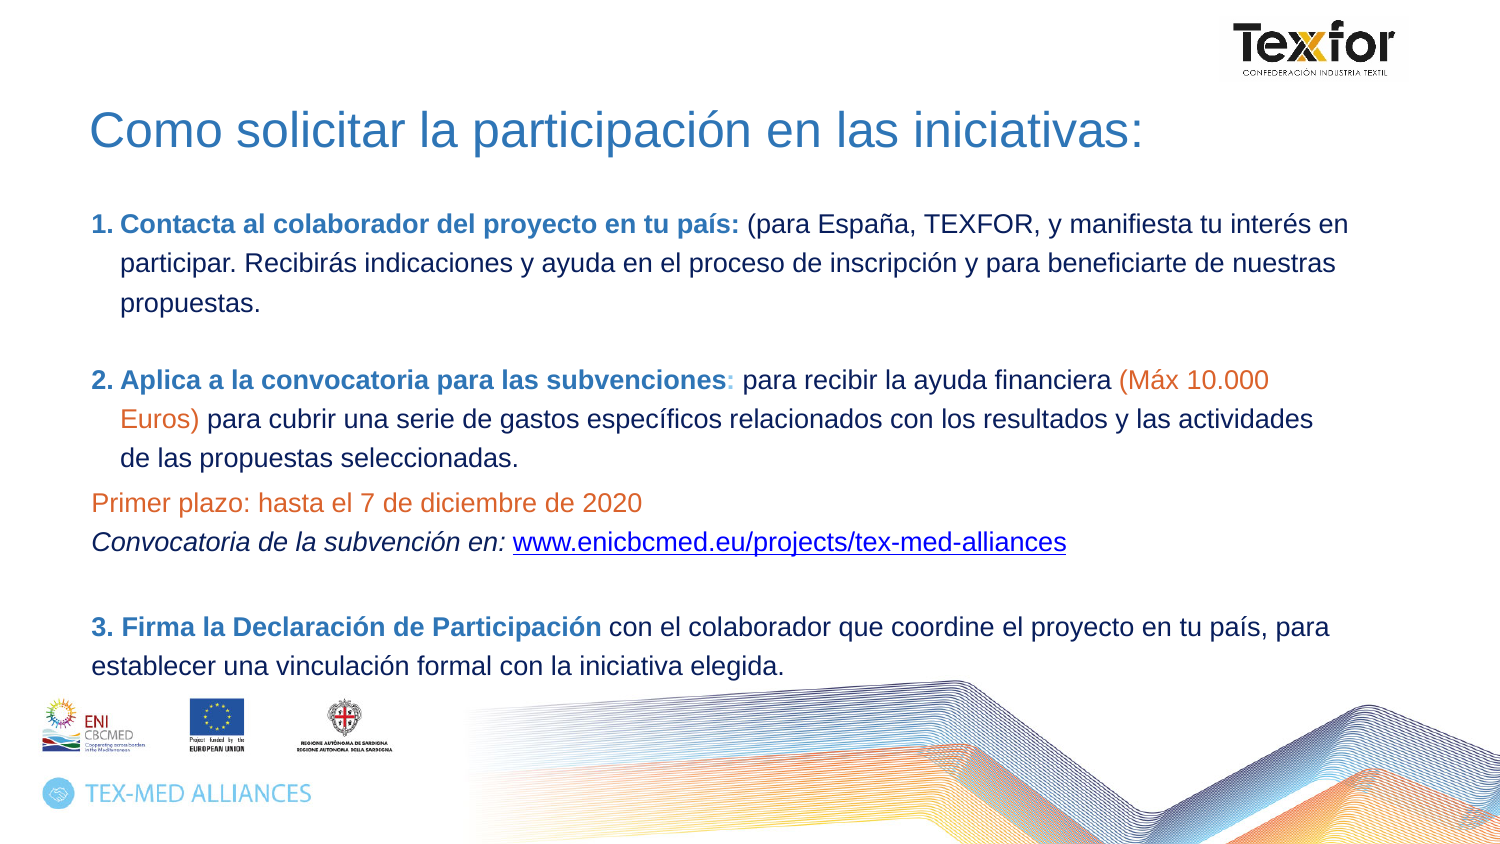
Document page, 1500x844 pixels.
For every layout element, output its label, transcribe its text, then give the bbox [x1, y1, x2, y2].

text_box Contacta al colaborador del proyecto en tu país: (para España, TEXFOR, y manifiesta tu interés en participar. Recibirás indicaciones y ayuda en el proceso de inscripción y para beneficiarte de nuestras propuestas. Aplica a la convocatoria para las subvenciones: para recibir la ayuda financiera (Máx 10.000 Euros) para cubrir una serie de gastos específicos relacionados con los resultados y las actividades de las propuestas seleccionadas. Primer plazo: hasta el 7 de diciembre de 2020 Convocatoria de la subvención en: www.enicbcmed.eu/projects/tex-med-alliances 3. Firma la Declaración de Participación con el colaborador que coordine el proyecto en tu país, para establecer una vinculación formal con la iniciativa elegida. [83, 193, 1358, 688]
text_box Como solicitar la participación en las iniciativas: [83, 92, 1316, 164]
picture [0, 0, 1500, 844]
